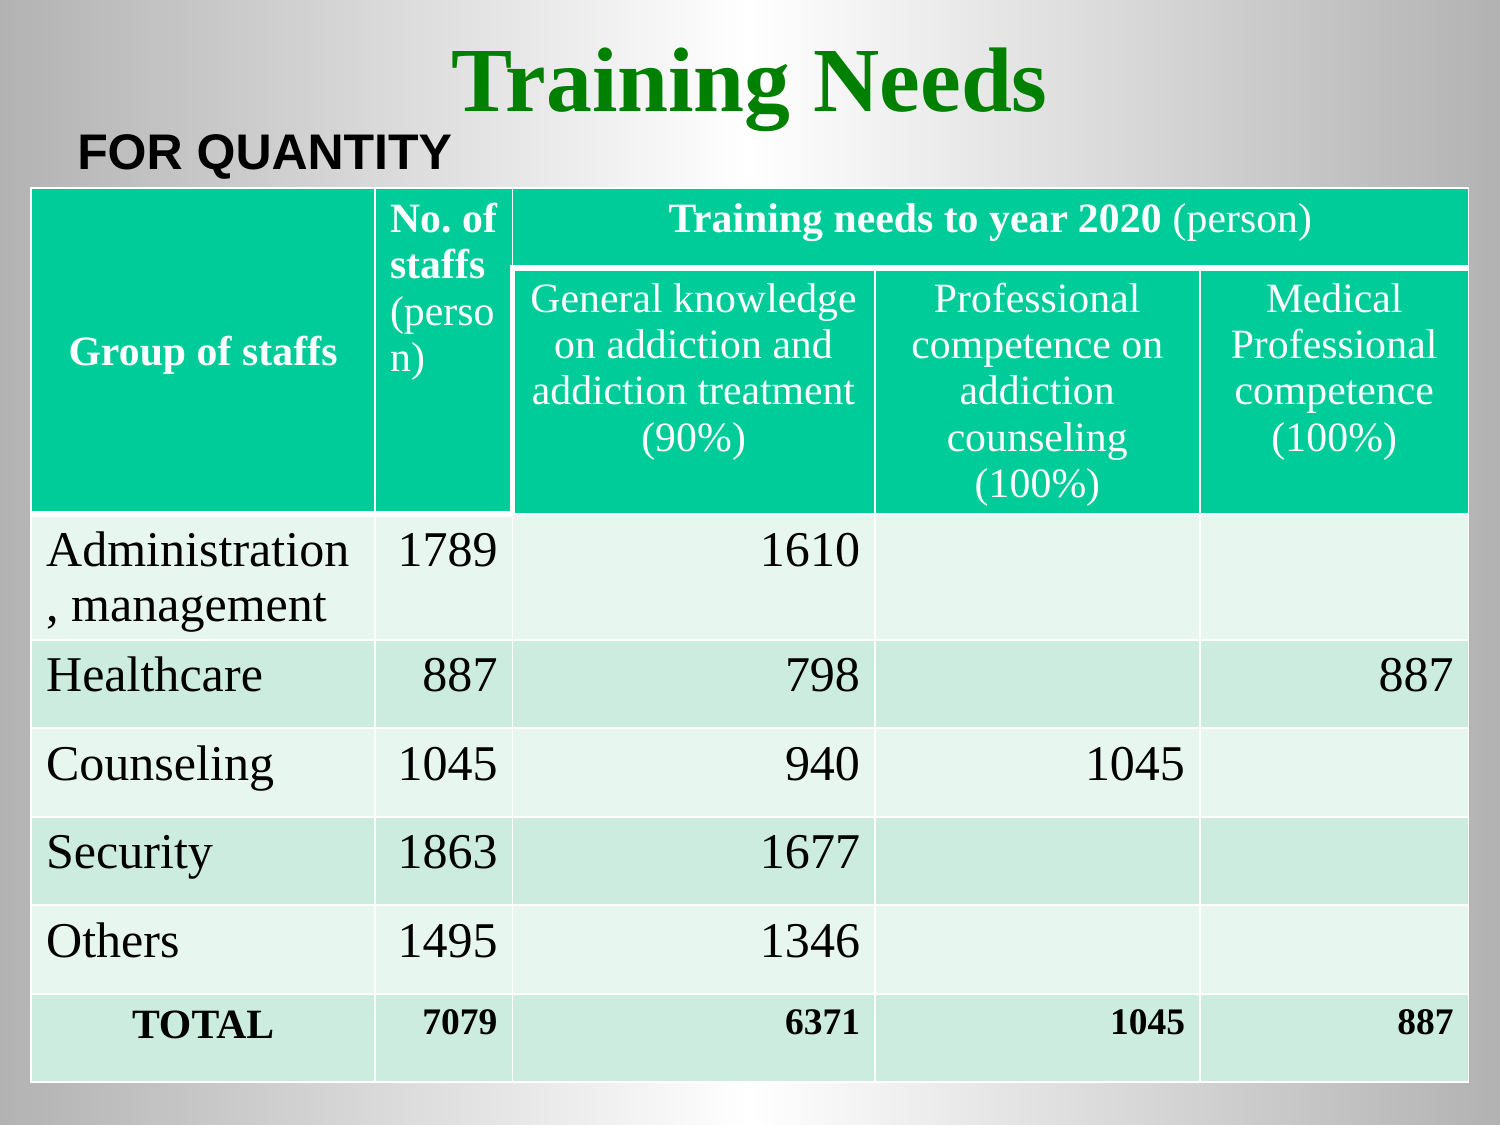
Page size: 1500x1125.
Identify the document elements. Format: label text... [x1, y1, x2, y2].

table_cell 1610 [513, 515, 874, 639]
table_cell Counseling [32, 729, 374, 816]
table_cell [1201, 729, 1468, 816]
table_cell [1201, 515, 1468, 639]
table_cell 1863 [376, 818, 512, 904]
table_cell General knowledge on addiction and addiction treatment (90%) [515, 271, 874, 513]
table_cell 7079 [376, 995, 512, 1081]
table_cell 1045 [876, 729, 1199, 816]
text_box FOR QUANTITY [62, 112, 638, 187]
title Training Needs [112, 0, 1388, 150]
table_header Group of staffs [32, 189, 374, 511]
table_cell 6371 [513, 995, 874, 1081]
table_cell Security [32, 818, 374, 904]
table_cell Medical Professional competence (100%) [1201, 271, 1468, 513]
table_cell 1789 [376, 517, 512, 639]
table_cell 887 [1201, 995, 1468, 1081]
table_cell 798 [513, 641, 874, 727]
table_cell TOTAL [32, 995, 374, 1081]
table_cell Professional competence on addiction counseling (100%) [876, 271, 1199, 513]
table_cell 887 [376, 641, 512, 727]
table_cell 1346 [513, 906, 874, 993]
table_header No. of staffs (person) [376, 189, 512, 511]
table_cell [1201, 906, 1468, 993]
table_cell [876, 818, 1199, 904]
table_cell 1045 [876, 995, 1199, 1081]
table_cell 940 [513, 729, 874, 816]
table_cell 887 [1201, 641, 1468, 727]
table_cell Administration, management [32, 517, 374, 639]
table_header Training needs to year 2020 (person) [513, 189, 1468, 265]
table_cell [876, 641, 1199, 727]
table_cell Others [32, 906, 374, 993]
table_cell 1677 [513, 818, 874, 904]
table_cell [876, 906, 1199, 993]
table_cell 1495 [376, 906, 512, 993]
table_cell Healthcare [32, 641, 374, 727]
table_cell 1045 [376, 729, 512, 816]
table_cell [1201, 818, 1468, 904]
table_cell [876, 515, 1199, 639]
